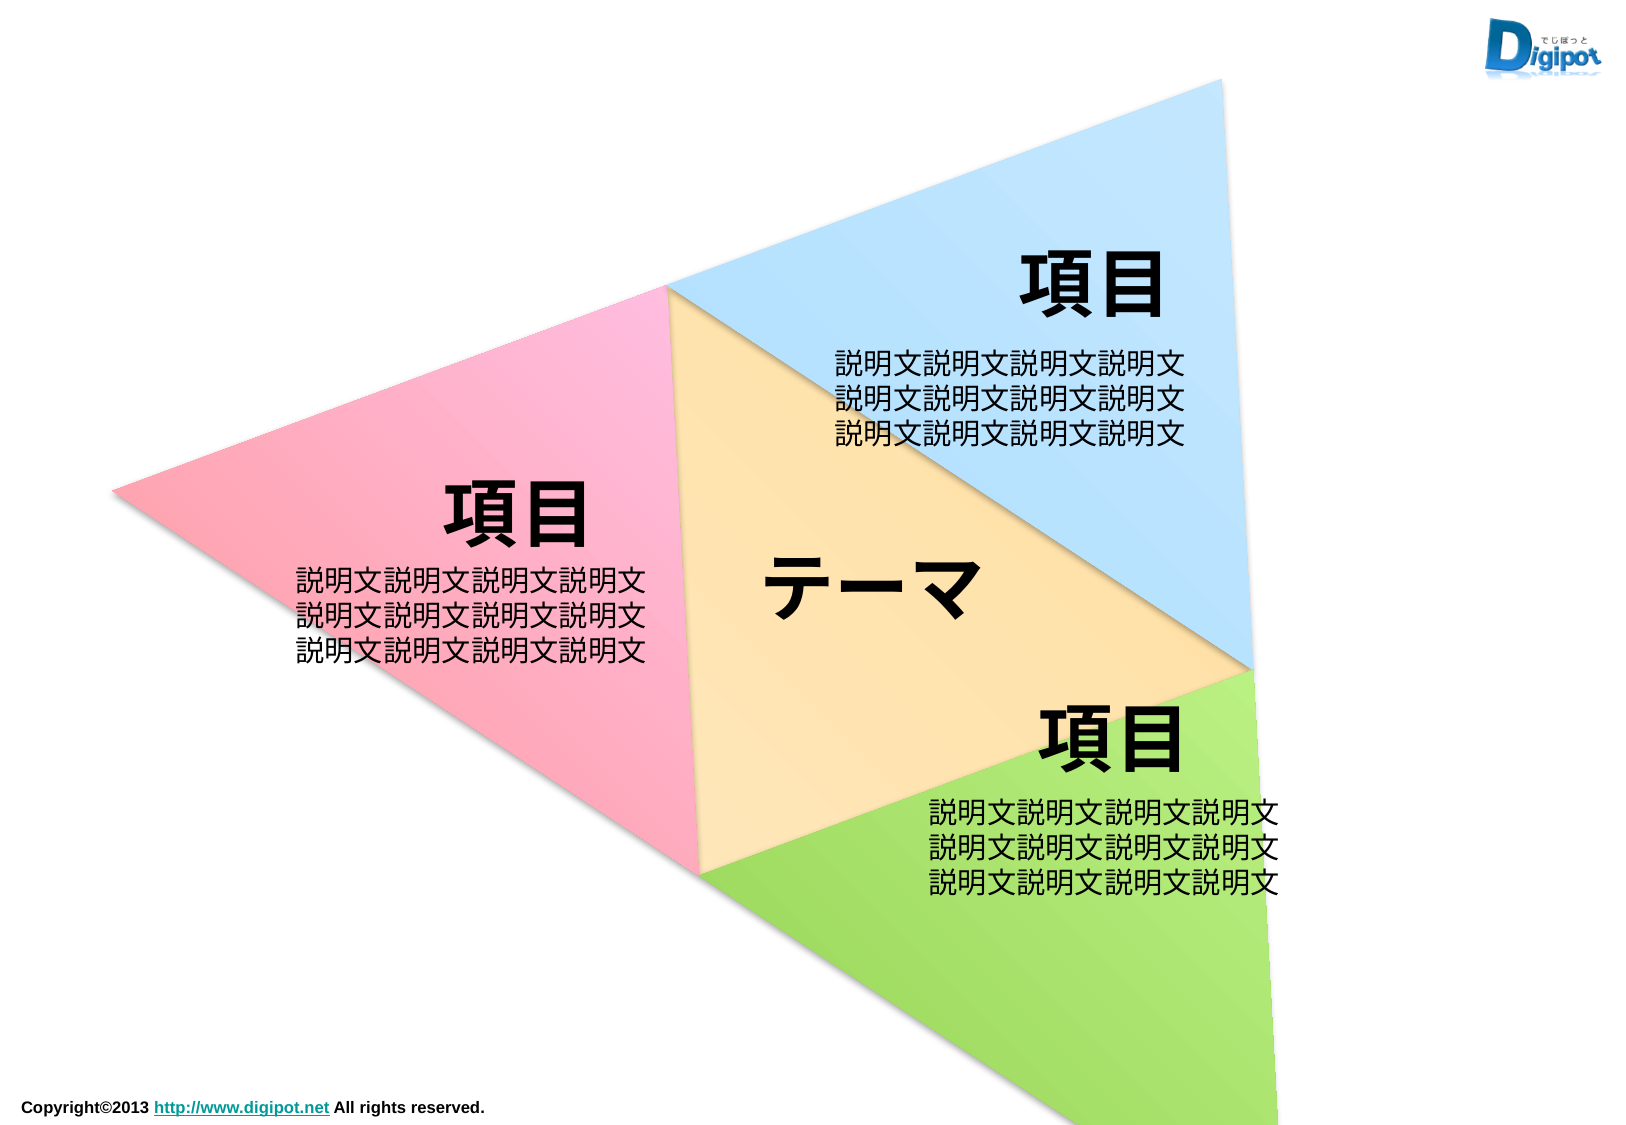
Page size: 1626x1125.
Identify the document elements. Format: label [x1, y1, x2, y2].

text_box [258, 1, 1625, 955]
